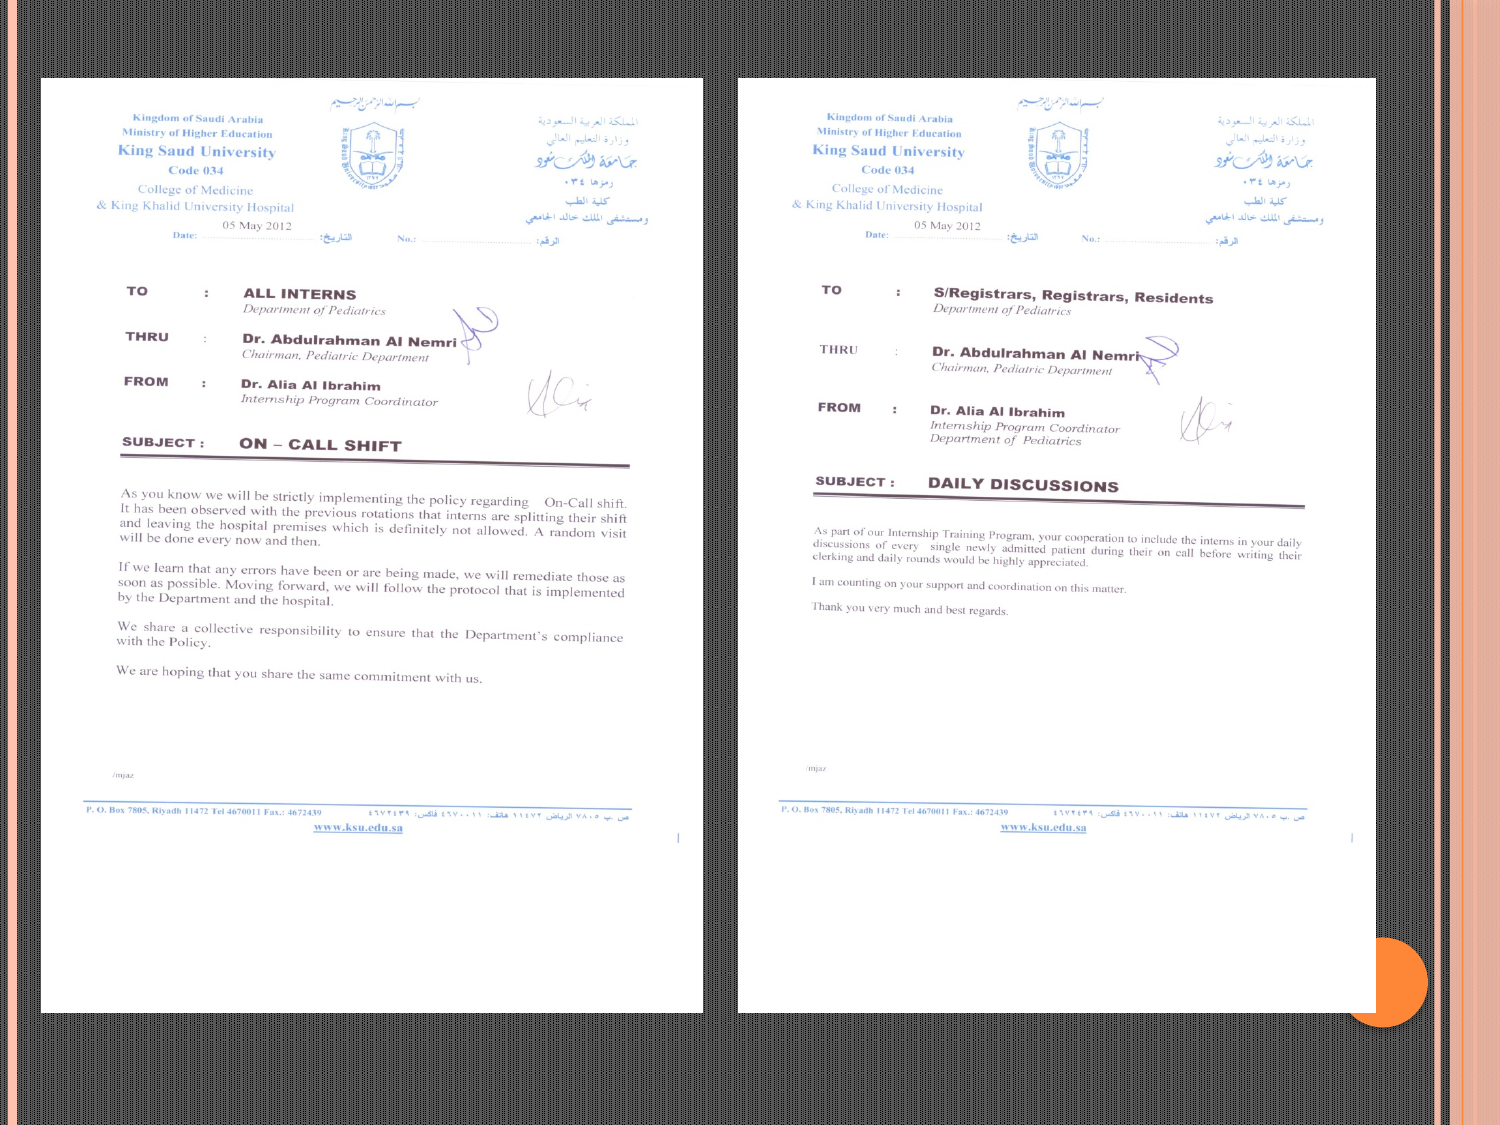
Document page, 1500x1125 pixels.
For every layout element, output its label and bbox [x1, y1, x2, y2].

list [737, 77, 1377, 1013]
list [40, 77, 704, 1013]
